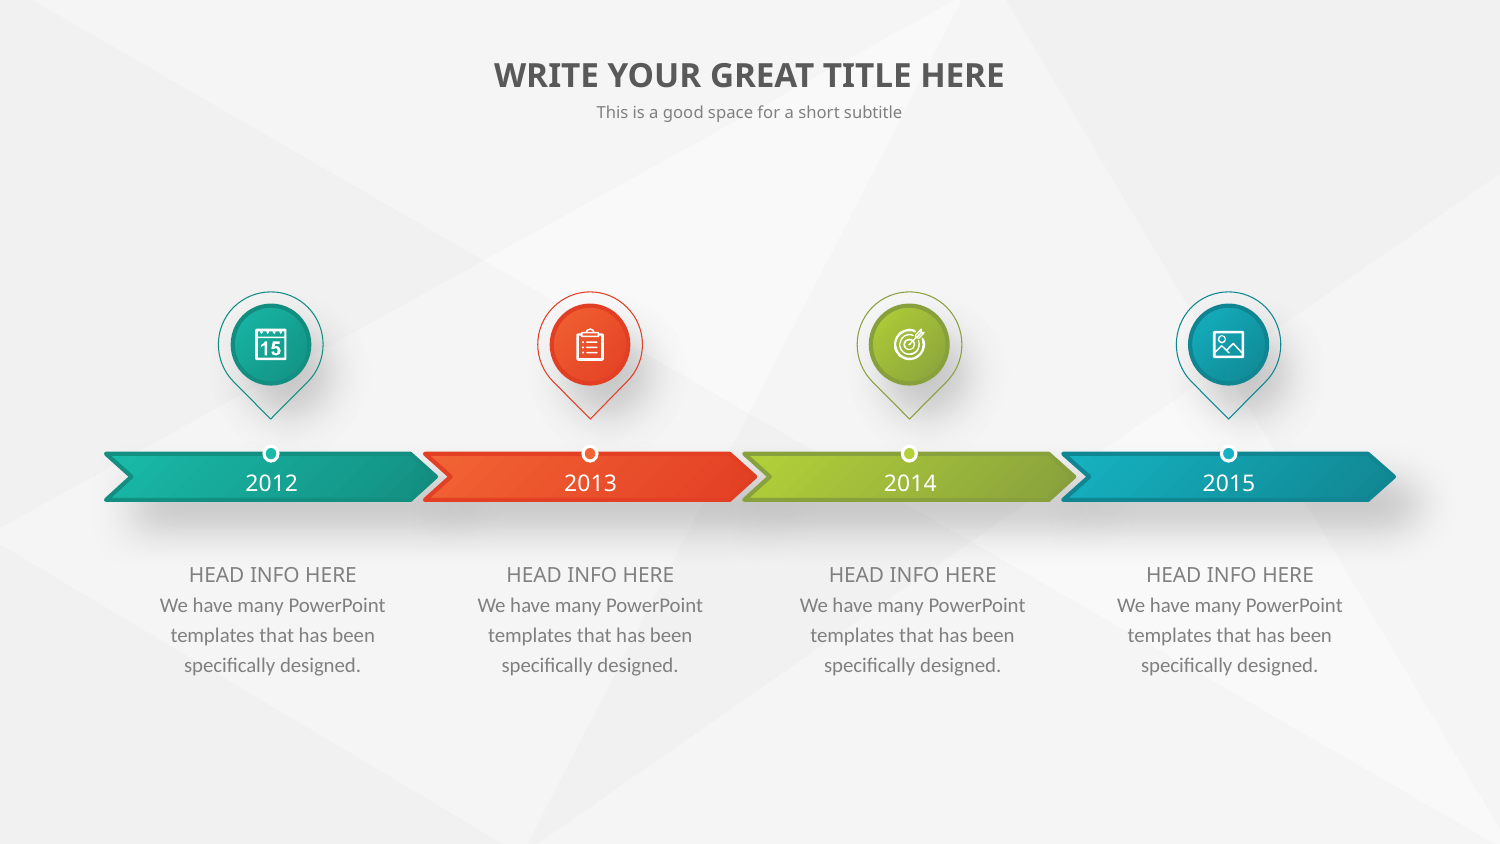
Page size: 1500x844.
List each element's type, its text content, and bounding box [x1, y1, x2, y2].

text_box [423, 451, 521, 502]
text_box HEAD INFO HERE We have many PowerPoint templates that has been specifically designed. [150, 557, 396, 677]
text_box [341, 451, 438, 502]
text_box WRITE YOUR GREAT TITLE HERE [479, 47, 1021, 102]
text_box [1163, 286, 1292, 574]
text_box HEAD INFO HERE We have many PowerPoint templates that has been specifically designed. [1107, 557, 1353, 677]
text_box [1061, 451, 1158, 502]
text_box [104, 451, 201, 502]
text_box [206, 286, 335, 574]
text_box [980, 451, 1077, 502]
text_box HEAD INFO HERE We have many PowerPoint templates that has been specifically designed. [467, 557, 713, 677]
text_box [1297, 451, 1397, 502]
text_box HEAD INFO HERE We have many PowerPoint templates that has been specifically designed. [789, 557, 1036, 677]
picture [0, 0, 1500, 844]
text_box This is a good space for a short subtitle [581, 94, 918, 130]
text_box [742, 451, 840, 502]
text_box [527, 286, 656, 574]
text_box [661, 451, 757, 502]
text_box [845, 286, 975, 574]
